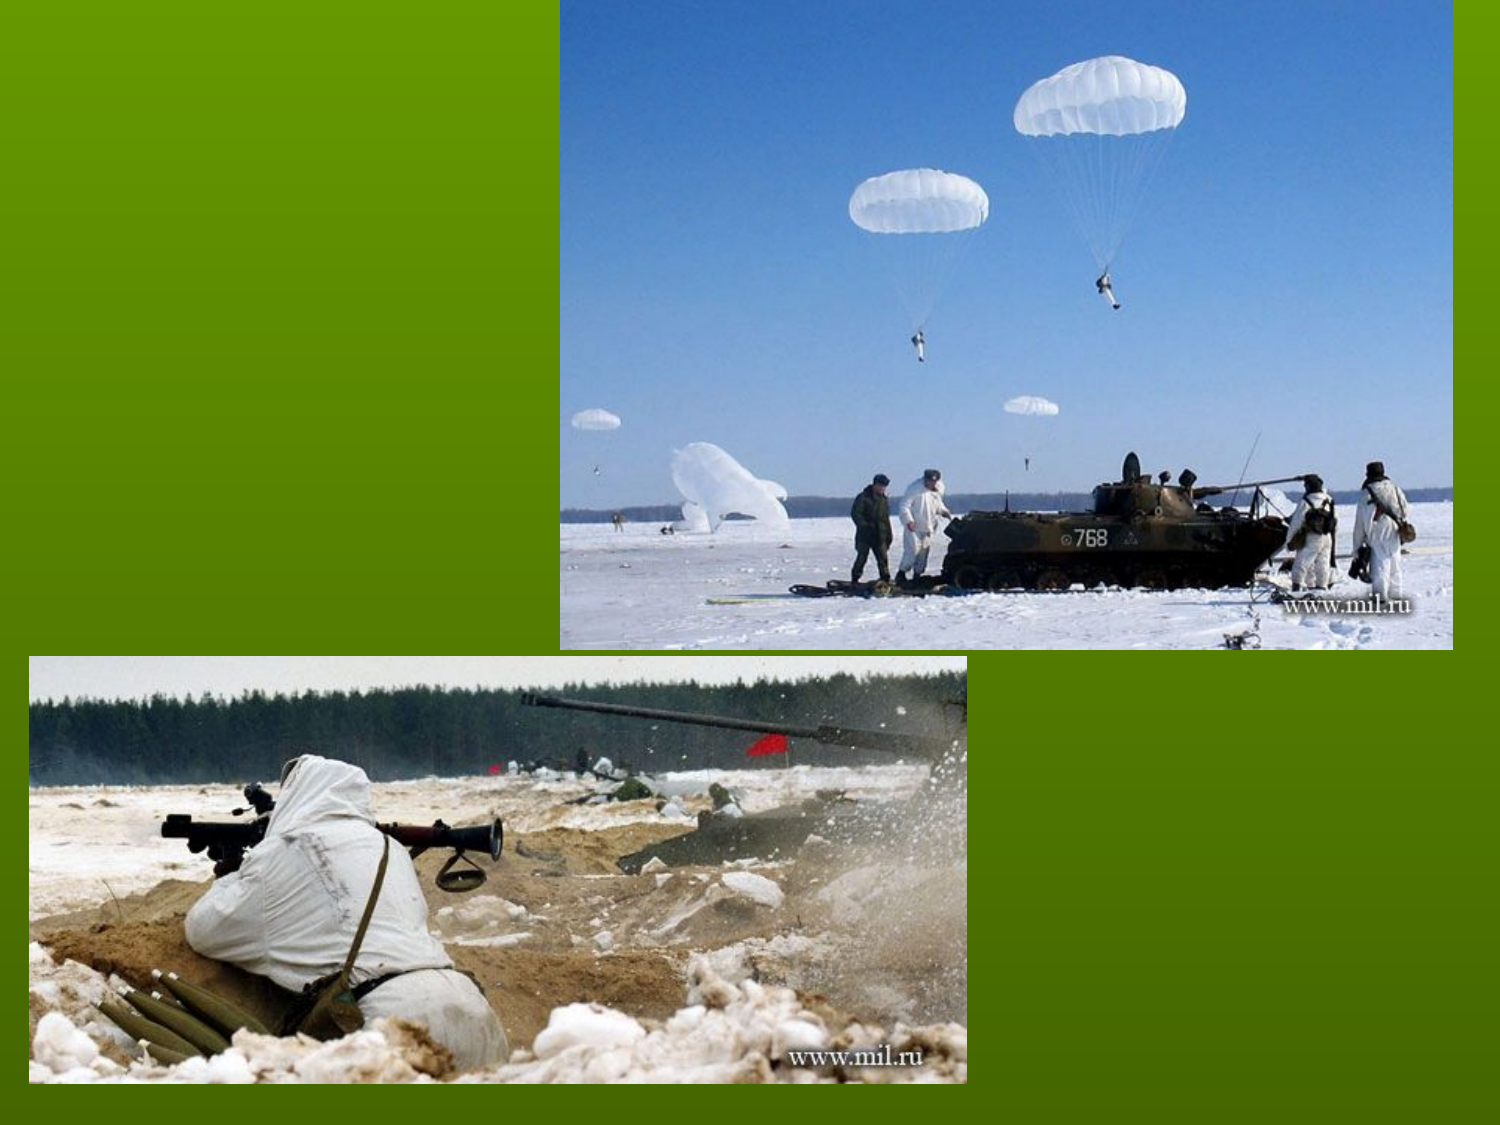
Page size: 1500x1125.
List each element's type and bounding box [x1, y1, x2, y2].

picture [29, 656, 968, 1084]
picture [560, 0, 1453, 650]
